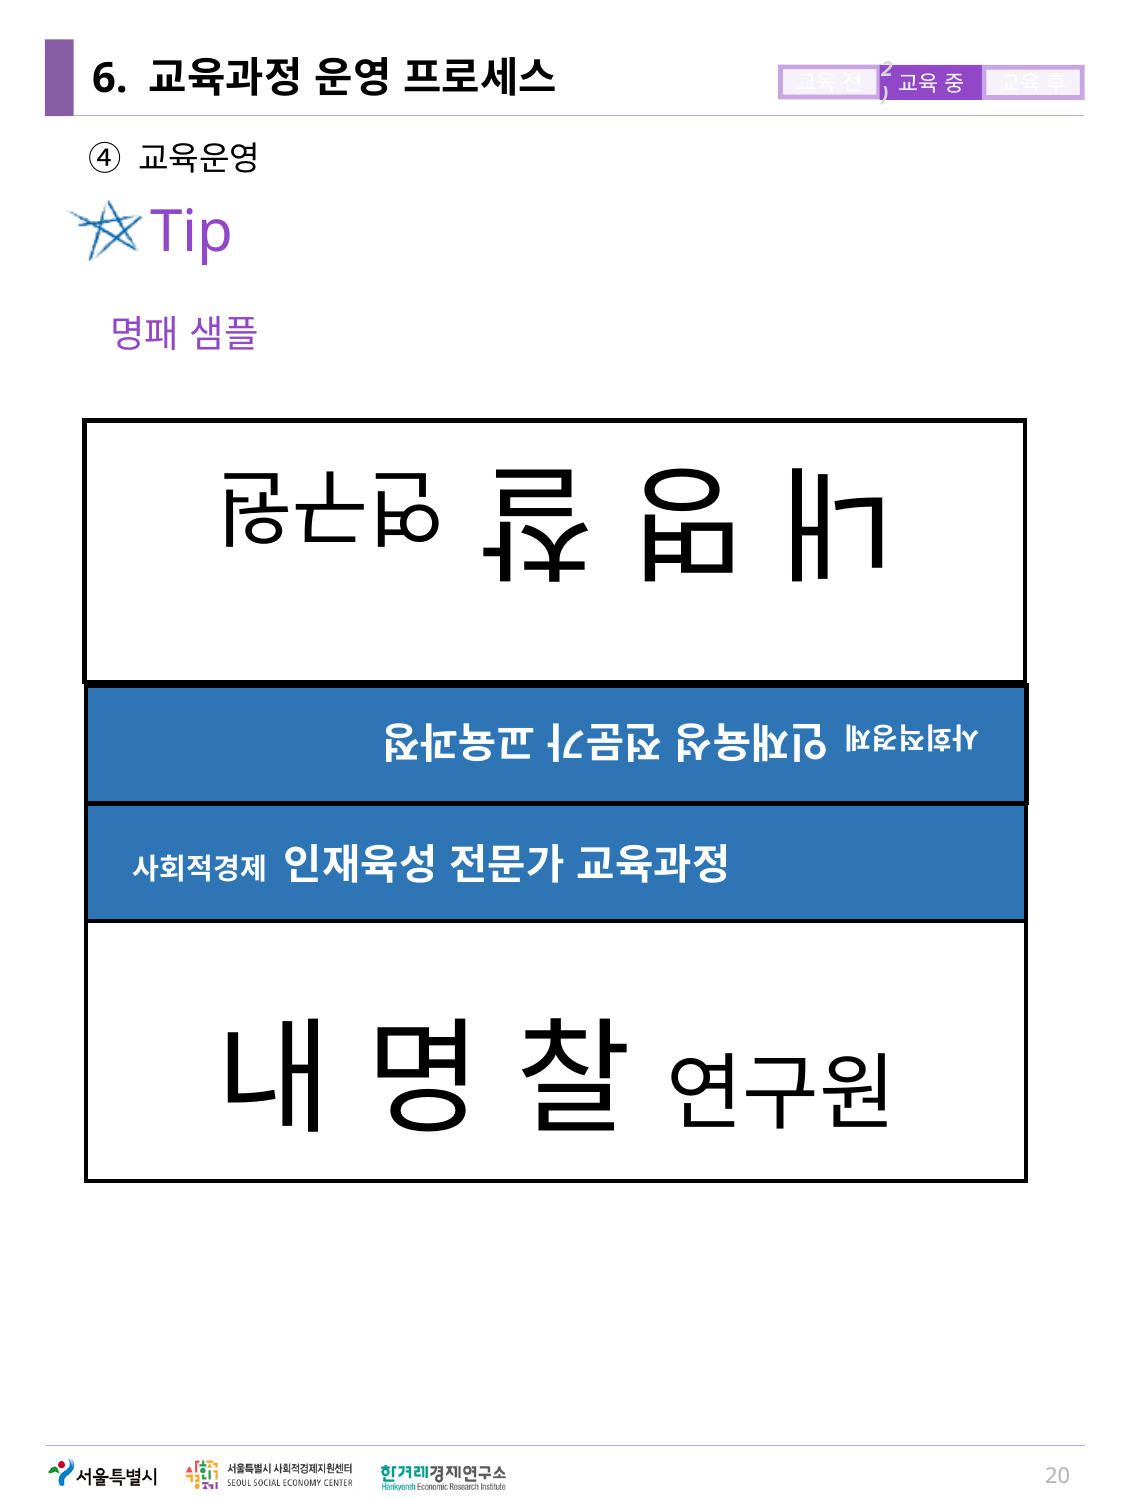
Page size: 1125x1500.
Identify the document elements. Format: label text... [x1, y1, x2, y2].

text_box 사회적경제 인재육성 전문가 교육과정 [85, 804, 1027, 922]
text_box ④ 교육운영 [73, 130, 285, 185]
text_box 내 명 찰 연구원 [84, 419, 1026, 683]
picture [381, 1465, 506, 1491]
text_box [780, 55, 1083, 98]
title 6. 교육과정 운영 프로세스 [77, 49, 1034, 110]
text_box 사회적경제 인재육성 전문가 교육과정 [85, 685, 1027, 804]
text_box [58, 185, 360, 272]
picture [48, 1457, 157, 1486]
picture [178, 1451, 360, 1499]
text_box 내 명 찰 연구원 [85, 922, 1027, 1182]
slide_number 20 [832, 1436, 1086, 1500]
text_box 명패 샘플 [95, 289, 799, 363]
